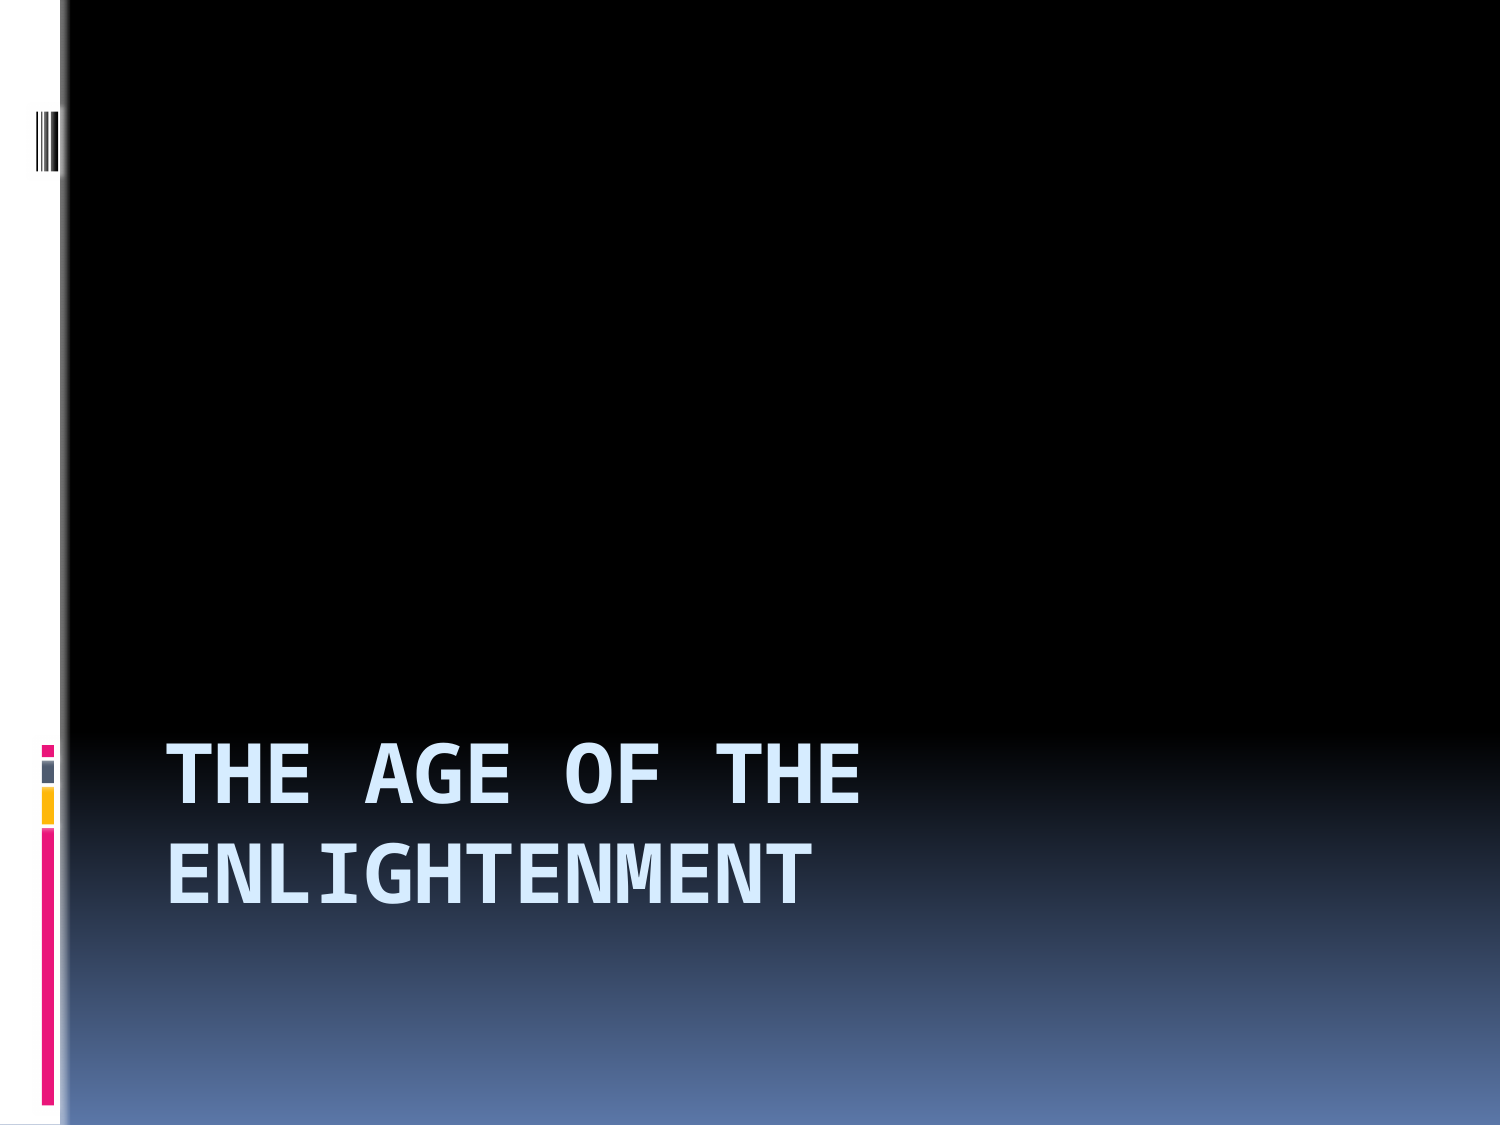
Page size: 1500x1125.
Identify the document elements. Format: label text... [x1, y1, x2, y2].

title The Age of the Enlightenment [150, 712, 1425, 1037]
